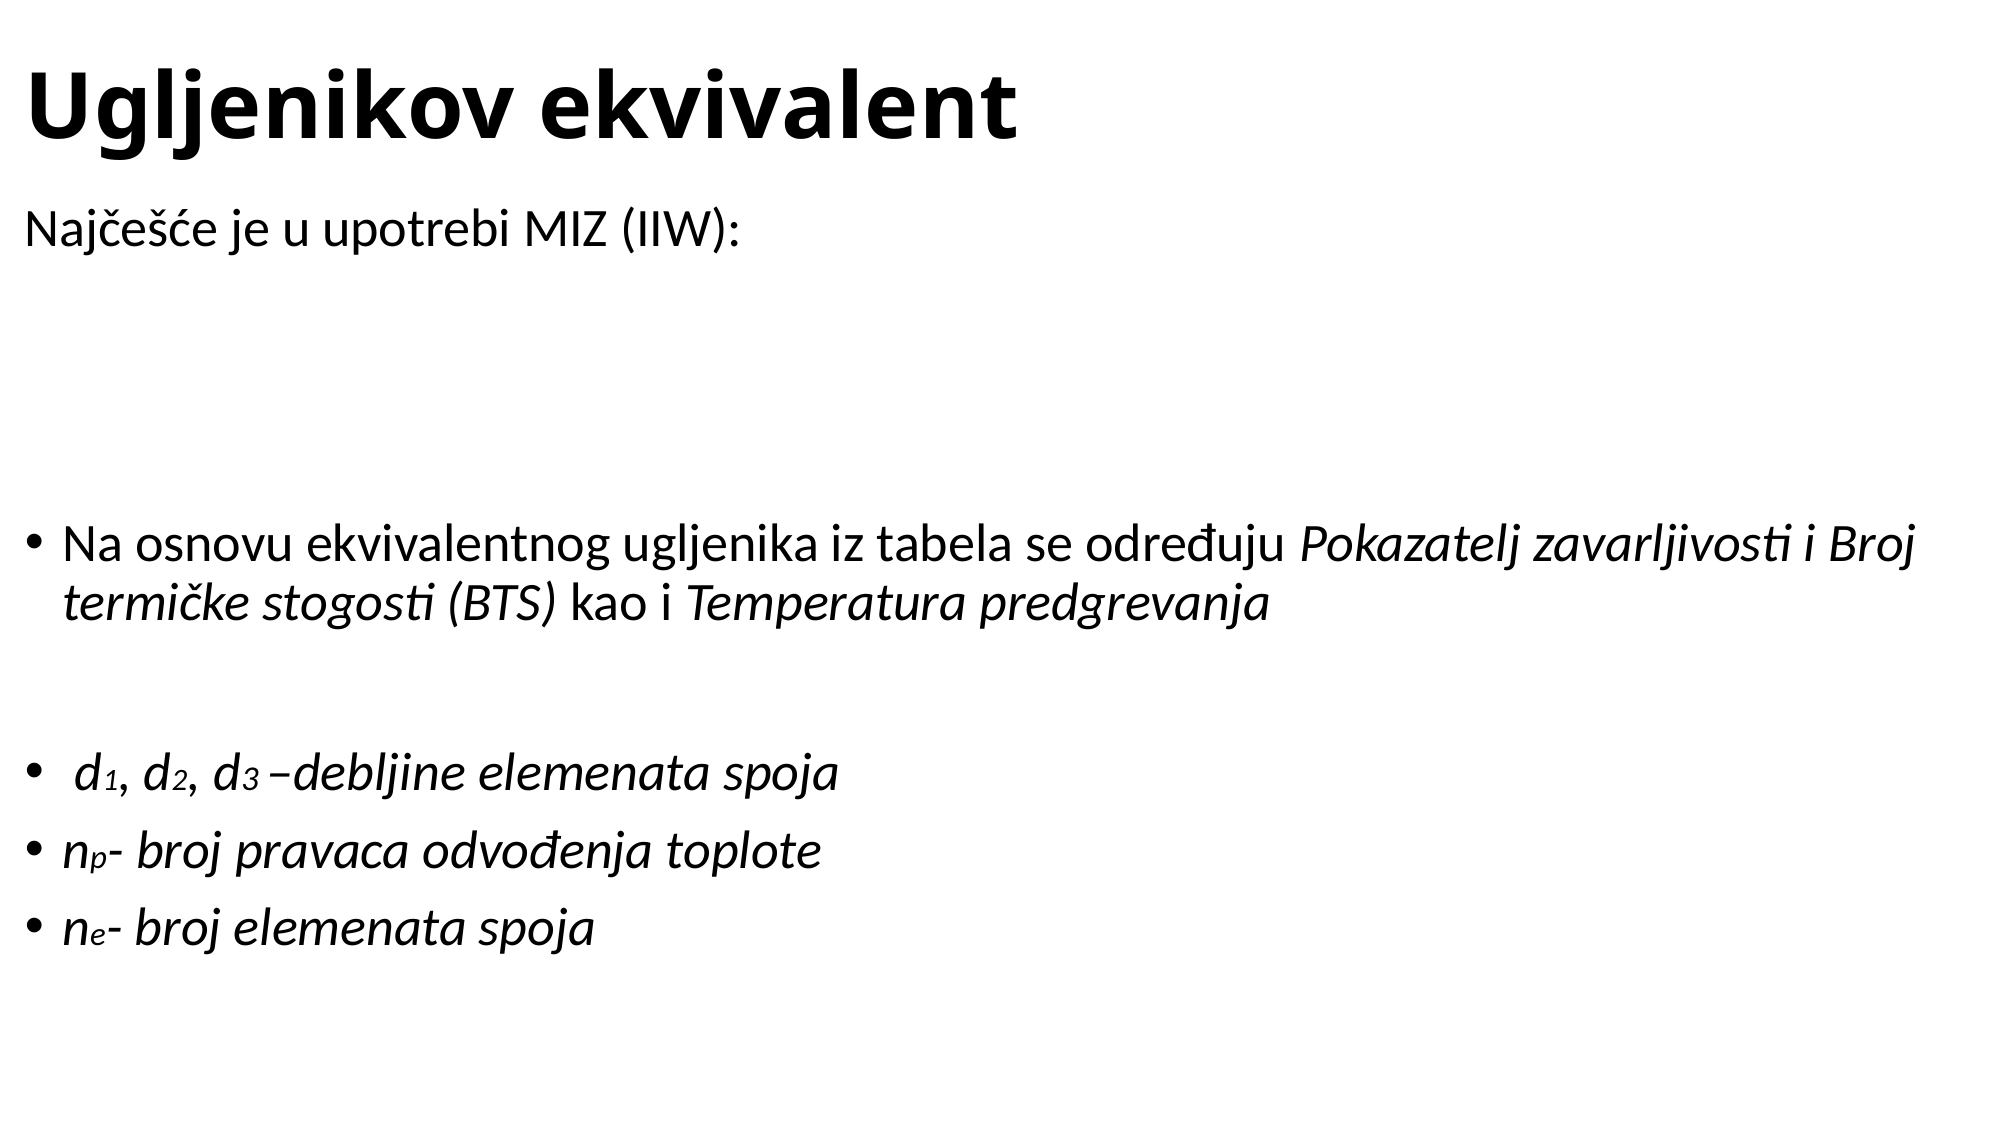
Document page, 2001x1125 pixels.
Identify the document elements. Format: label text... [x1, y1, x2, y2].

title Ugljenikov ekvivalent [9, 0, 1735, 218]
